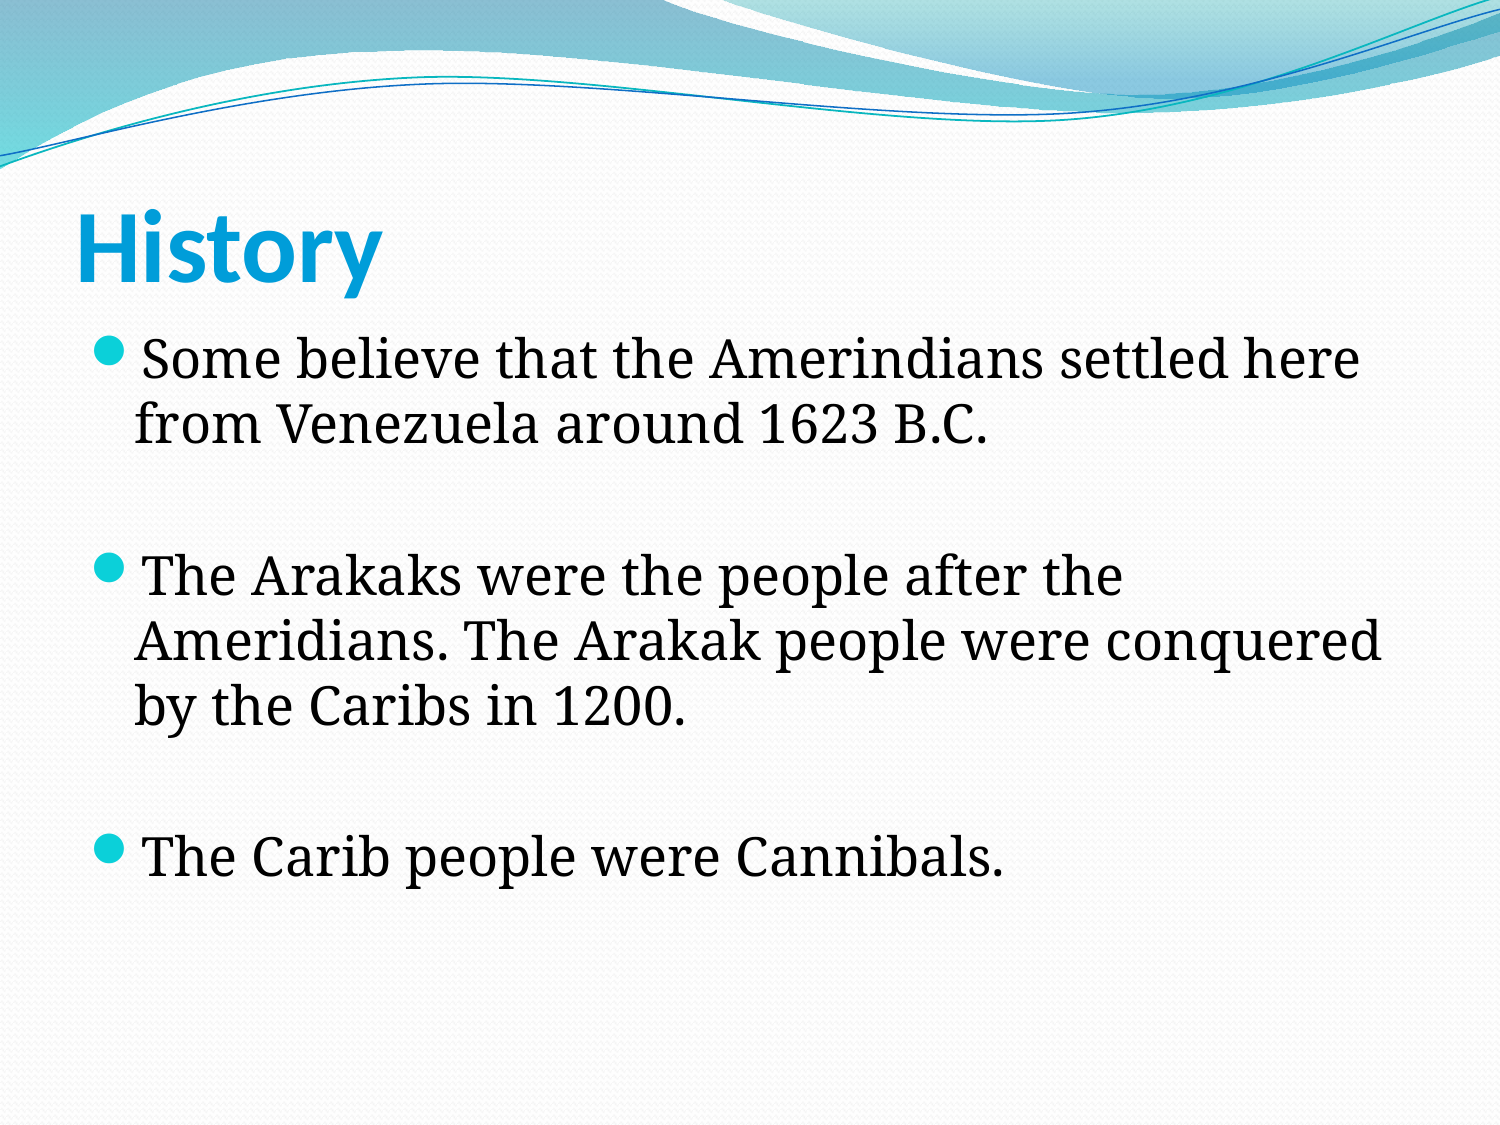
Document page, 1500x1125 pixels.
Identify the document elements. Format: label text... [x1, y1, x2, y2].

title History [75, 115, 1425, 303]
list Some believe that the Amerindians settled here from Venezuela around 1623 B.C. The Arakaks were the people after the Ameridians. The Arakak people were conquered by the Caribs in 1200. The Carib people were Cannibals. [75, 317, 1425, 1038]
